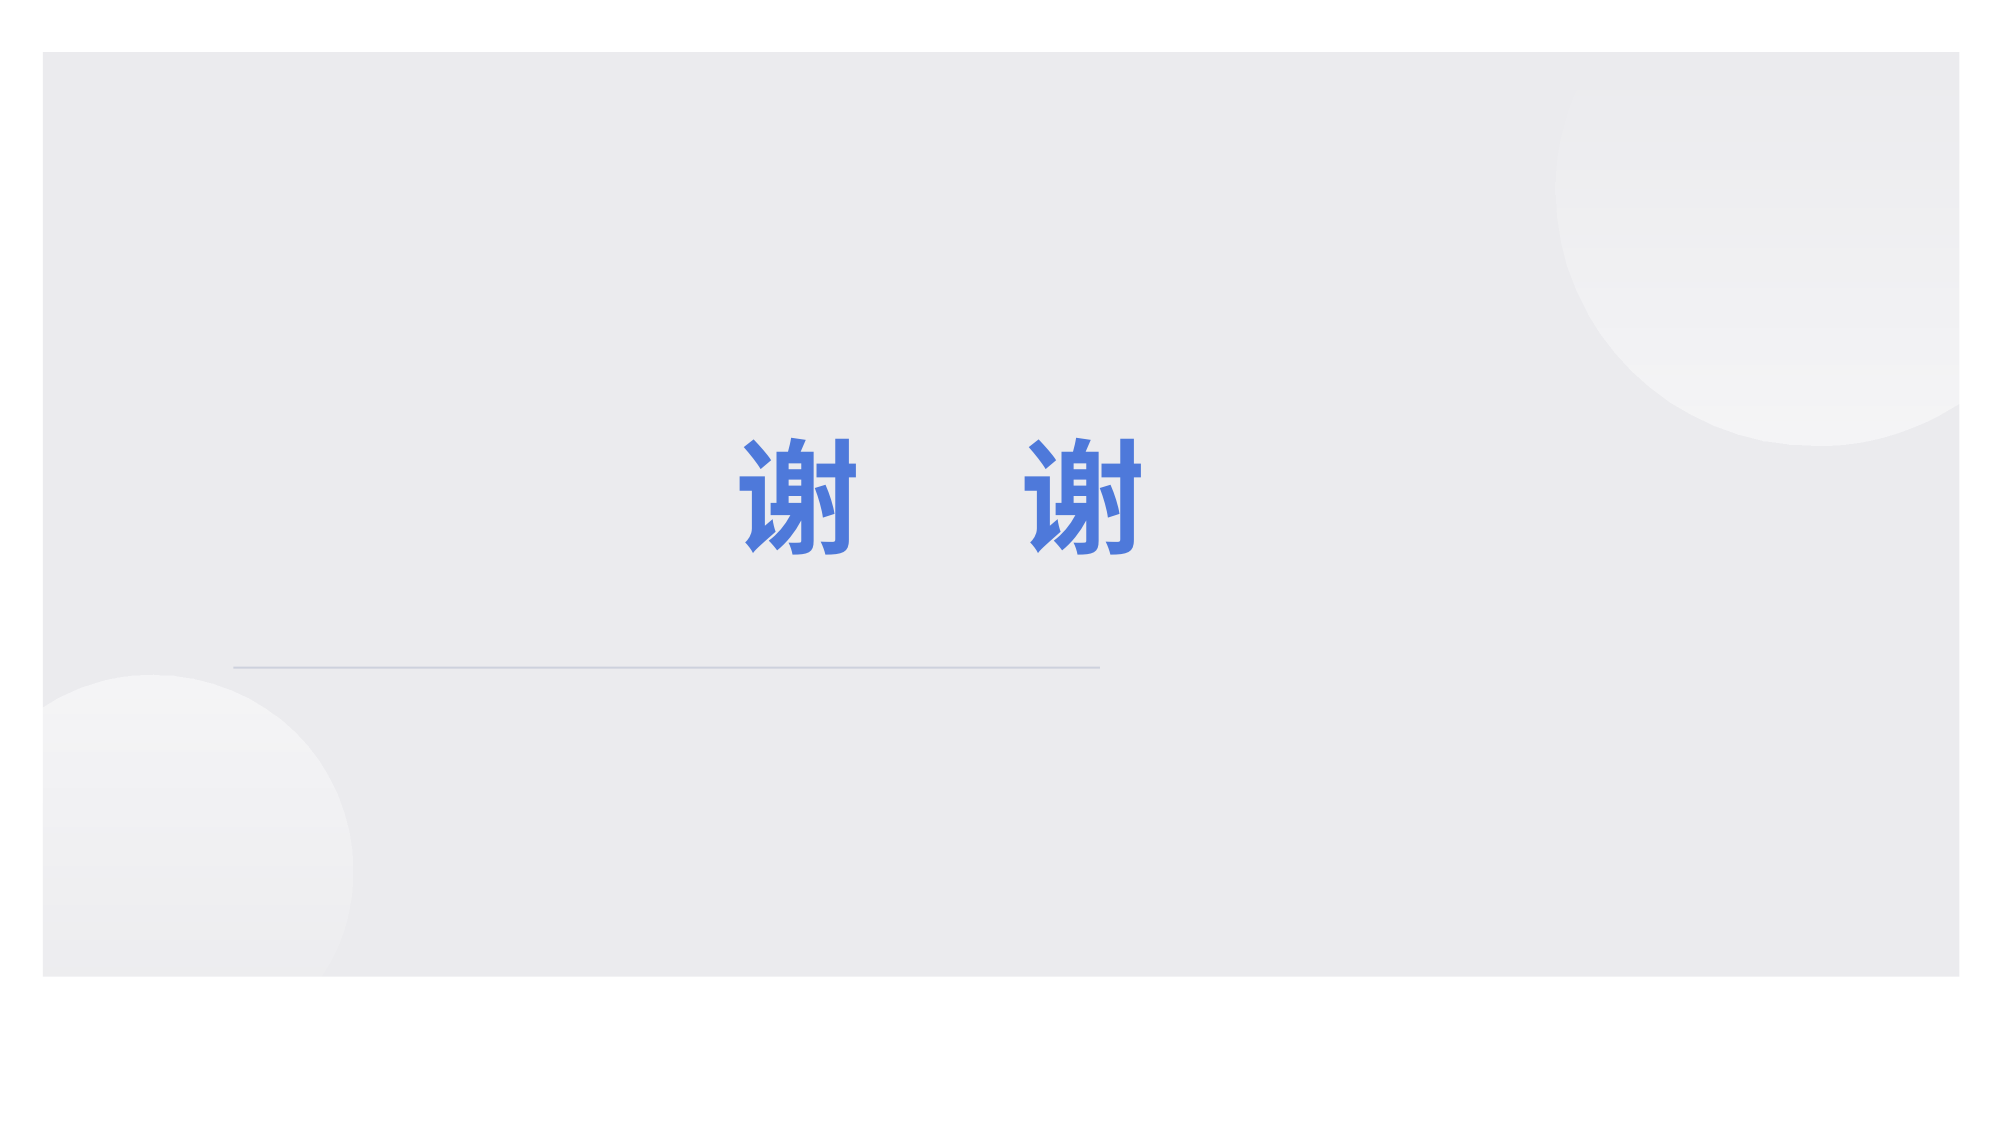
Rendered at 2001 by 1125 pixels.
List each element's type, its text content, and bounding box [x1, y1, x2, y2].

title 谢 谢 [520, 386, 1360, 581]
